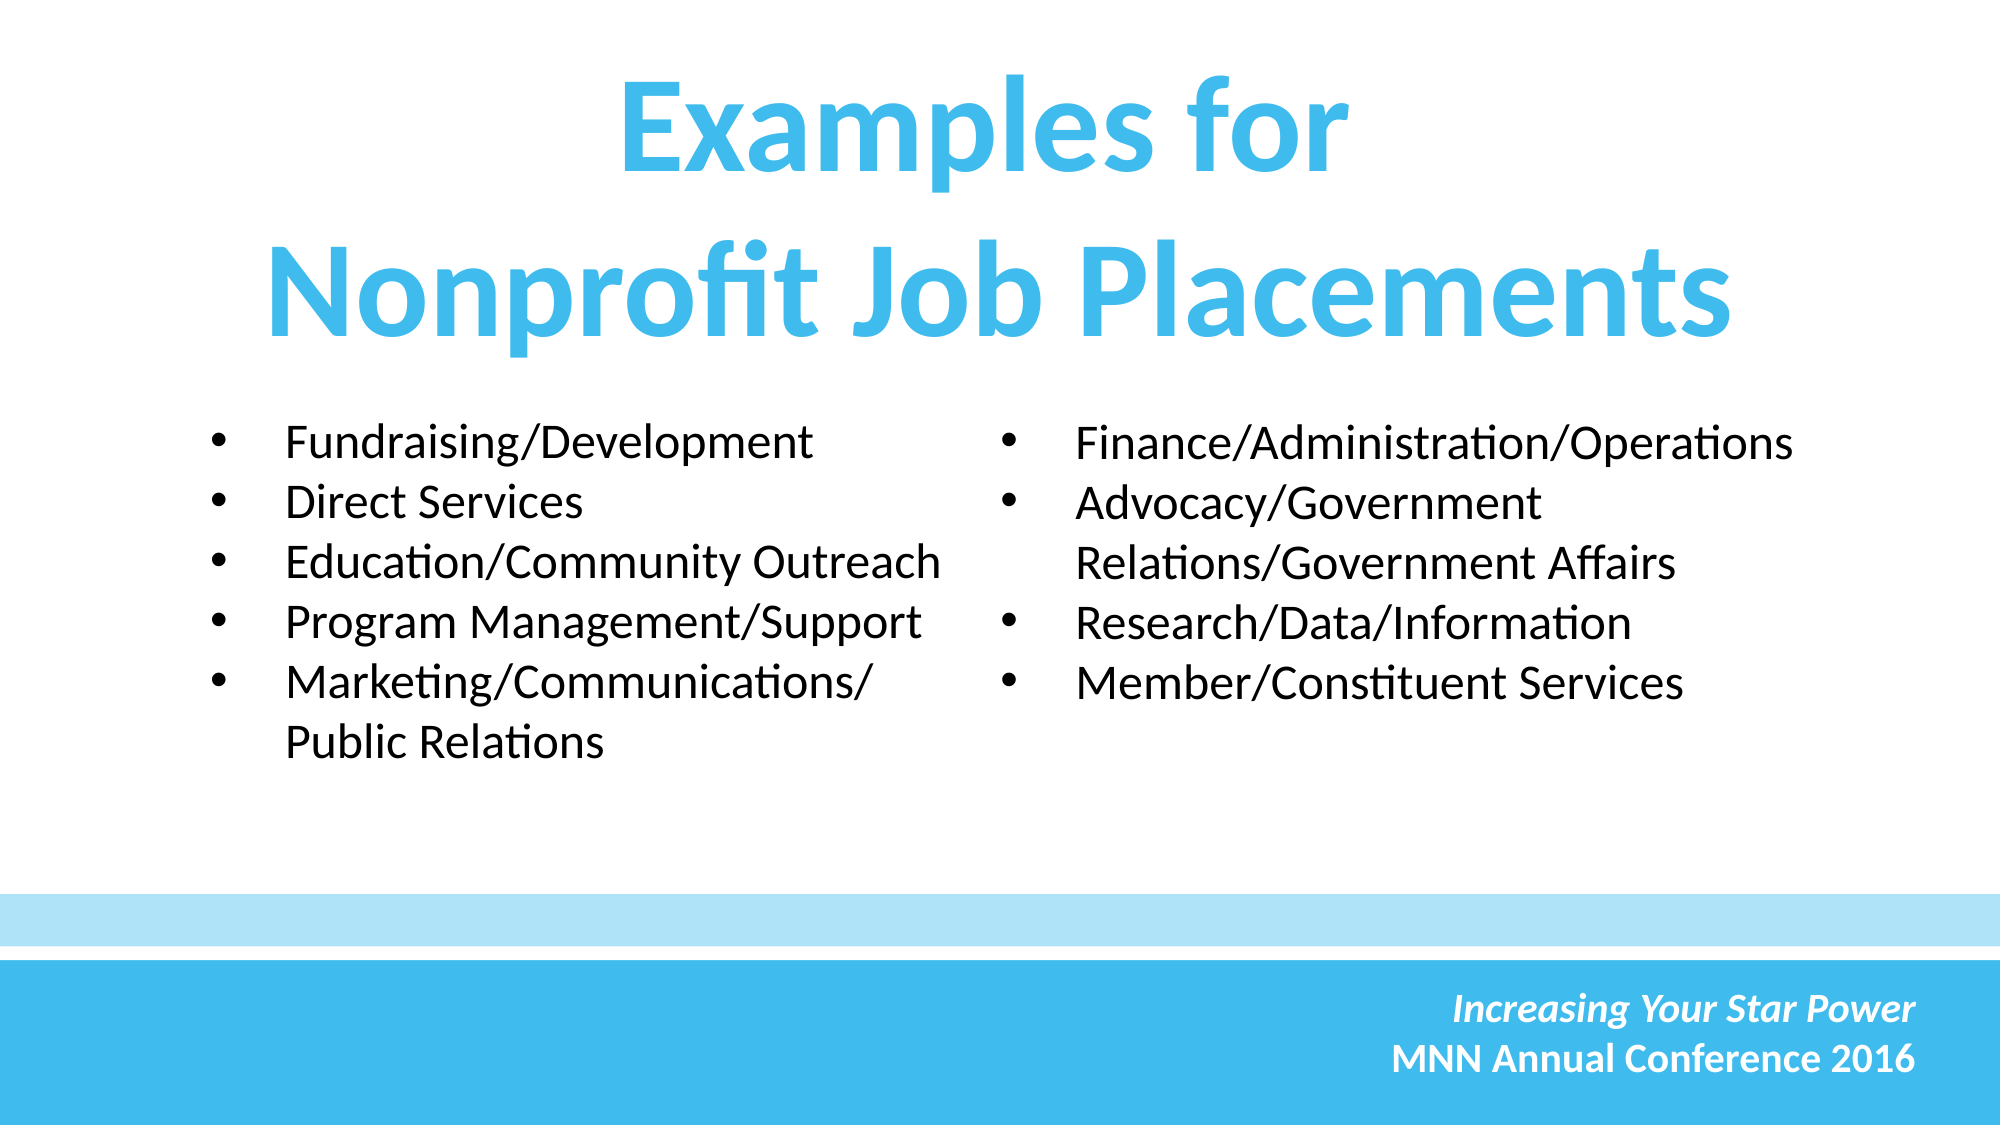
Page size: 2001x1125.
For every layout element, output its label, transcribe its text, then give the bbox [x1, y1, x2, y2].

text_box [195, 401, 1986, 781]
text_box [0, 894, 2000, 972]
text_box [783, 972, 1932, 1089]
text_box [0, 972, 2000, 1125]
text_box Examples for Nonprofit Job Placements [124, 183, 1876, 372]
